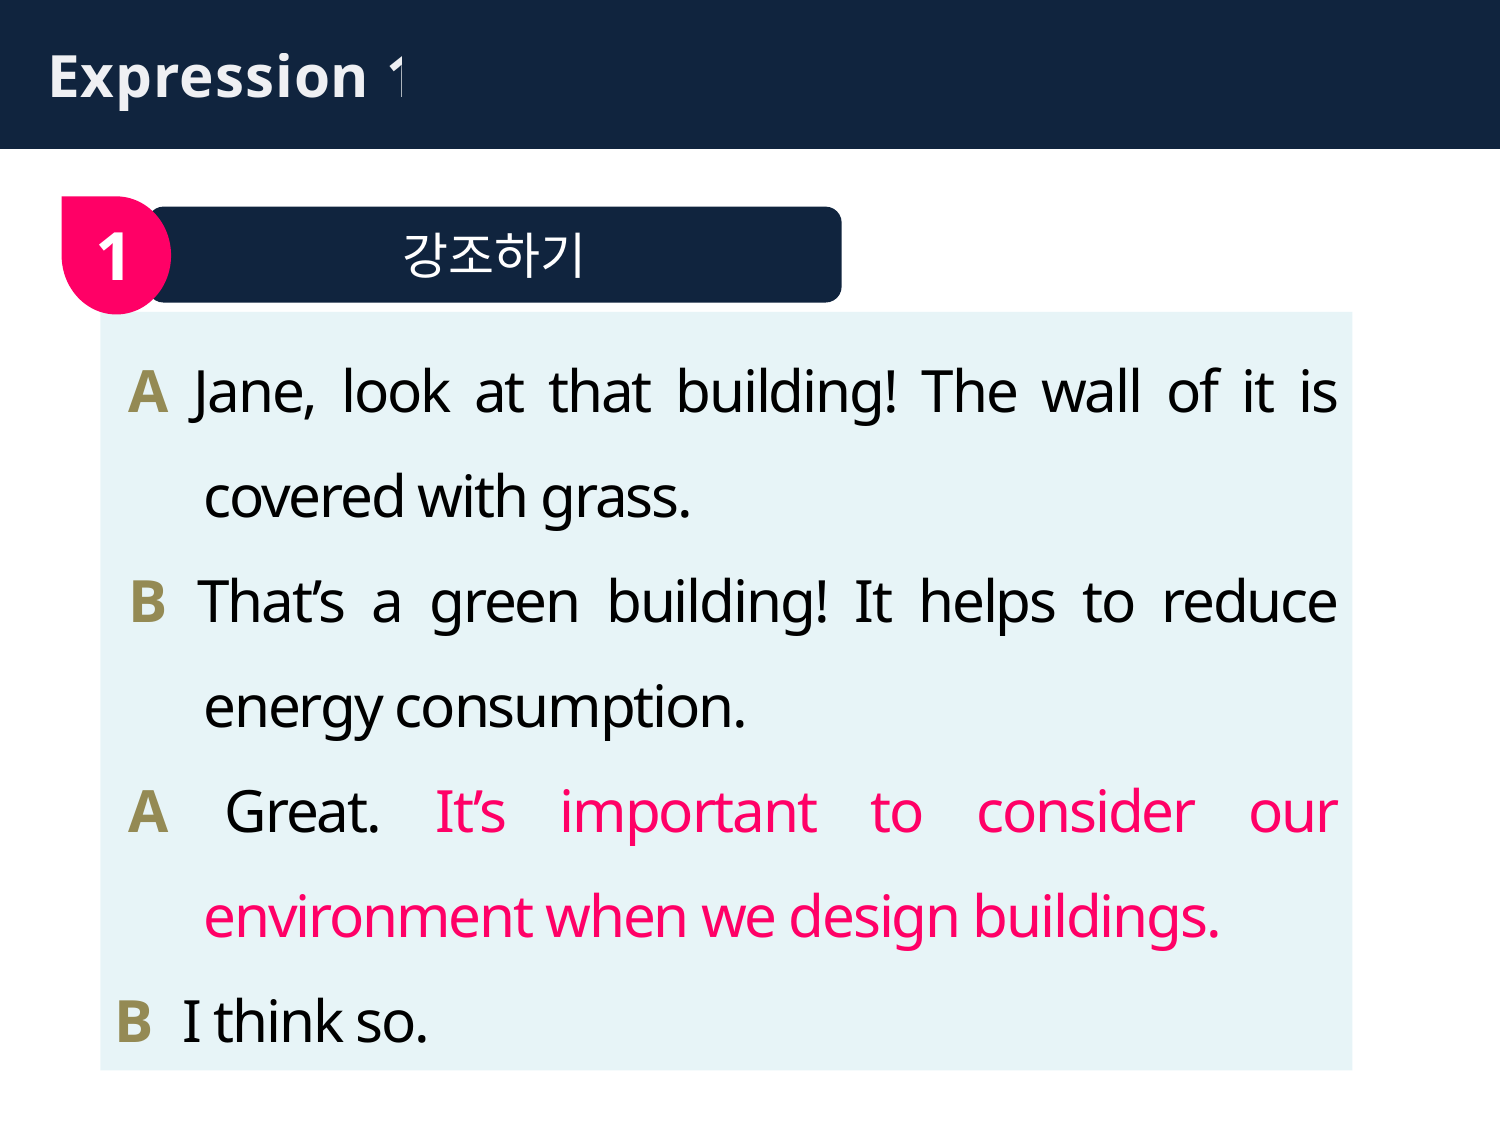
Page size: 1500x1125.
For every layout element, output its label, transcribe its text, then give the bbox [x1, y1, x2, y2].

text_box 강조하기 [153, 204, 844, 305]
text_box 1 [80, 206, 152, 302]
text_box A Jane, look at that building! The wall of it is covered with grass. B That’s a green building! It helps to reduce energy consumption. A Great. It’s important to consider our environment when we design buildings. B I think so. [98, 310, 1354, 1072]
text_box [59, 194, 174, 317]
text_box Expression 1 [0, 0, 1500, 151]
